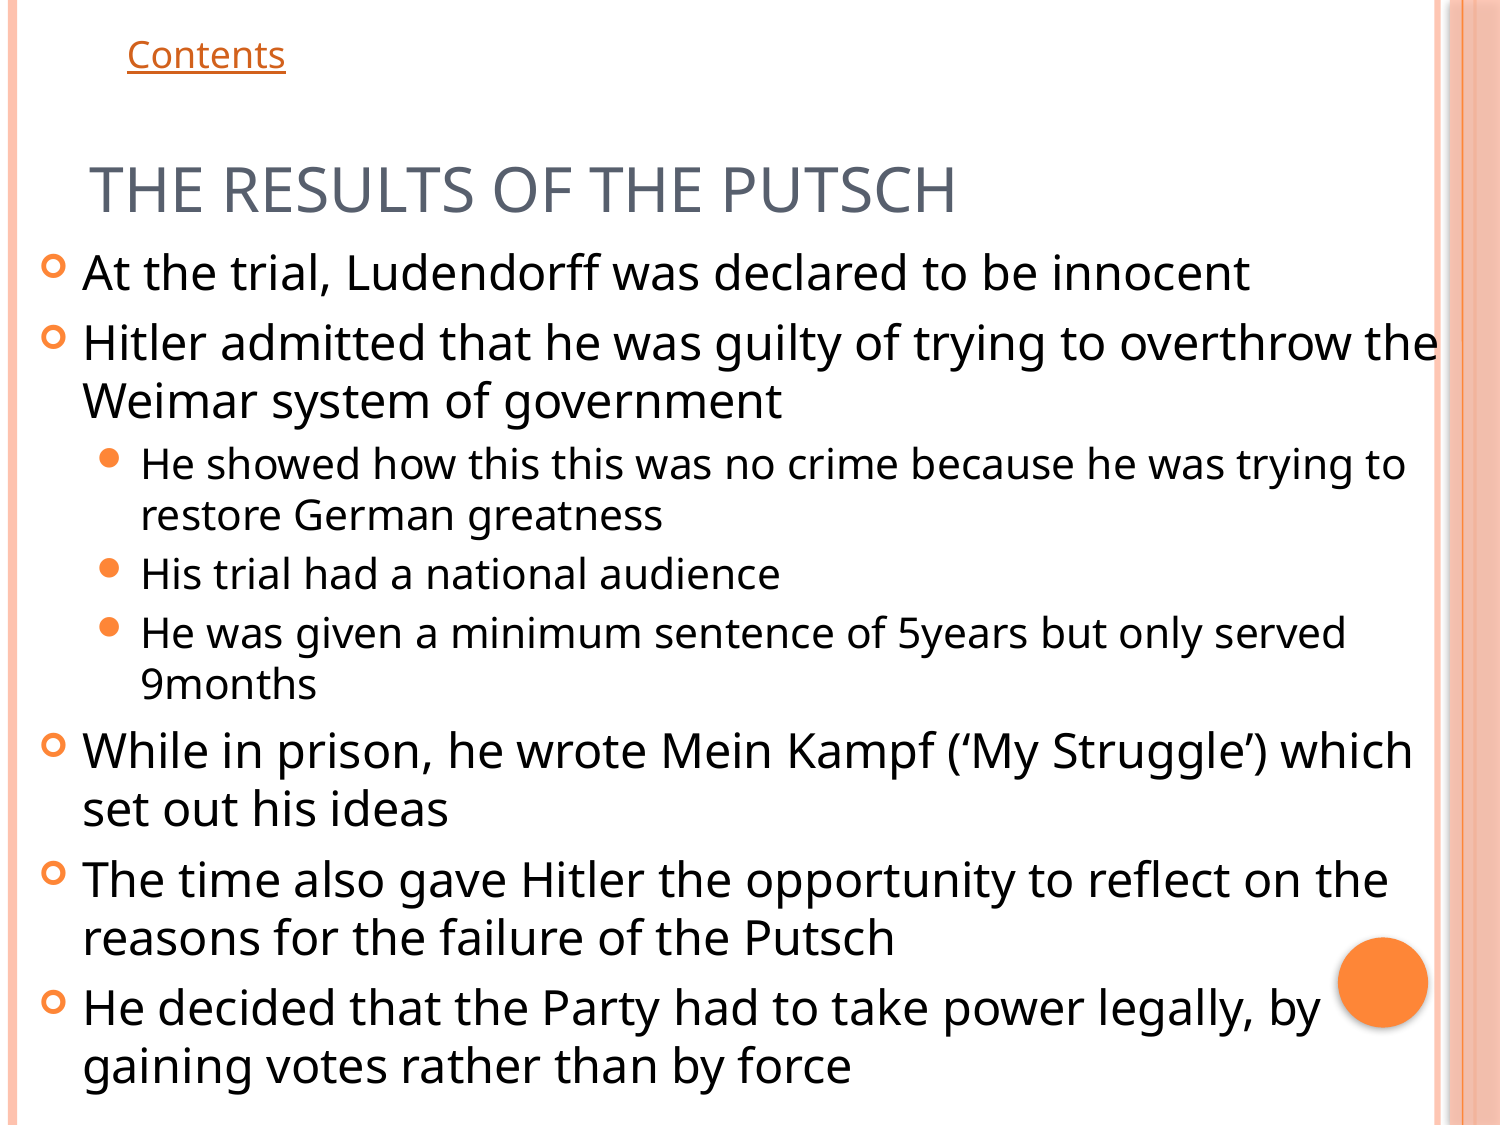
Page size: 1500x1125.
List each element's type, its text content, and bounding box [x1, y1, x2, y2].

list At the trial, Ludendorff was declared to be innocent Hitler admitted that he was guilty of trying to overthrow the Weimar system of government He showed how this this was no crime because he was trying to restore German greatness His trial had a national audience He was given a minimum sentence of 5years but only served 9months While in prison, he wrote Mein Kampf (‘My Struggle’) which set out his ideas The time also gave Hitler the opportunity to reflect on the reasons for the failure of the Putsch He decided that the Party had to take power legally, by gaining votes rather than by force [23, 234, 1466, 1102]
title The Results of the Putsch [75, 45, 1300, 233]
